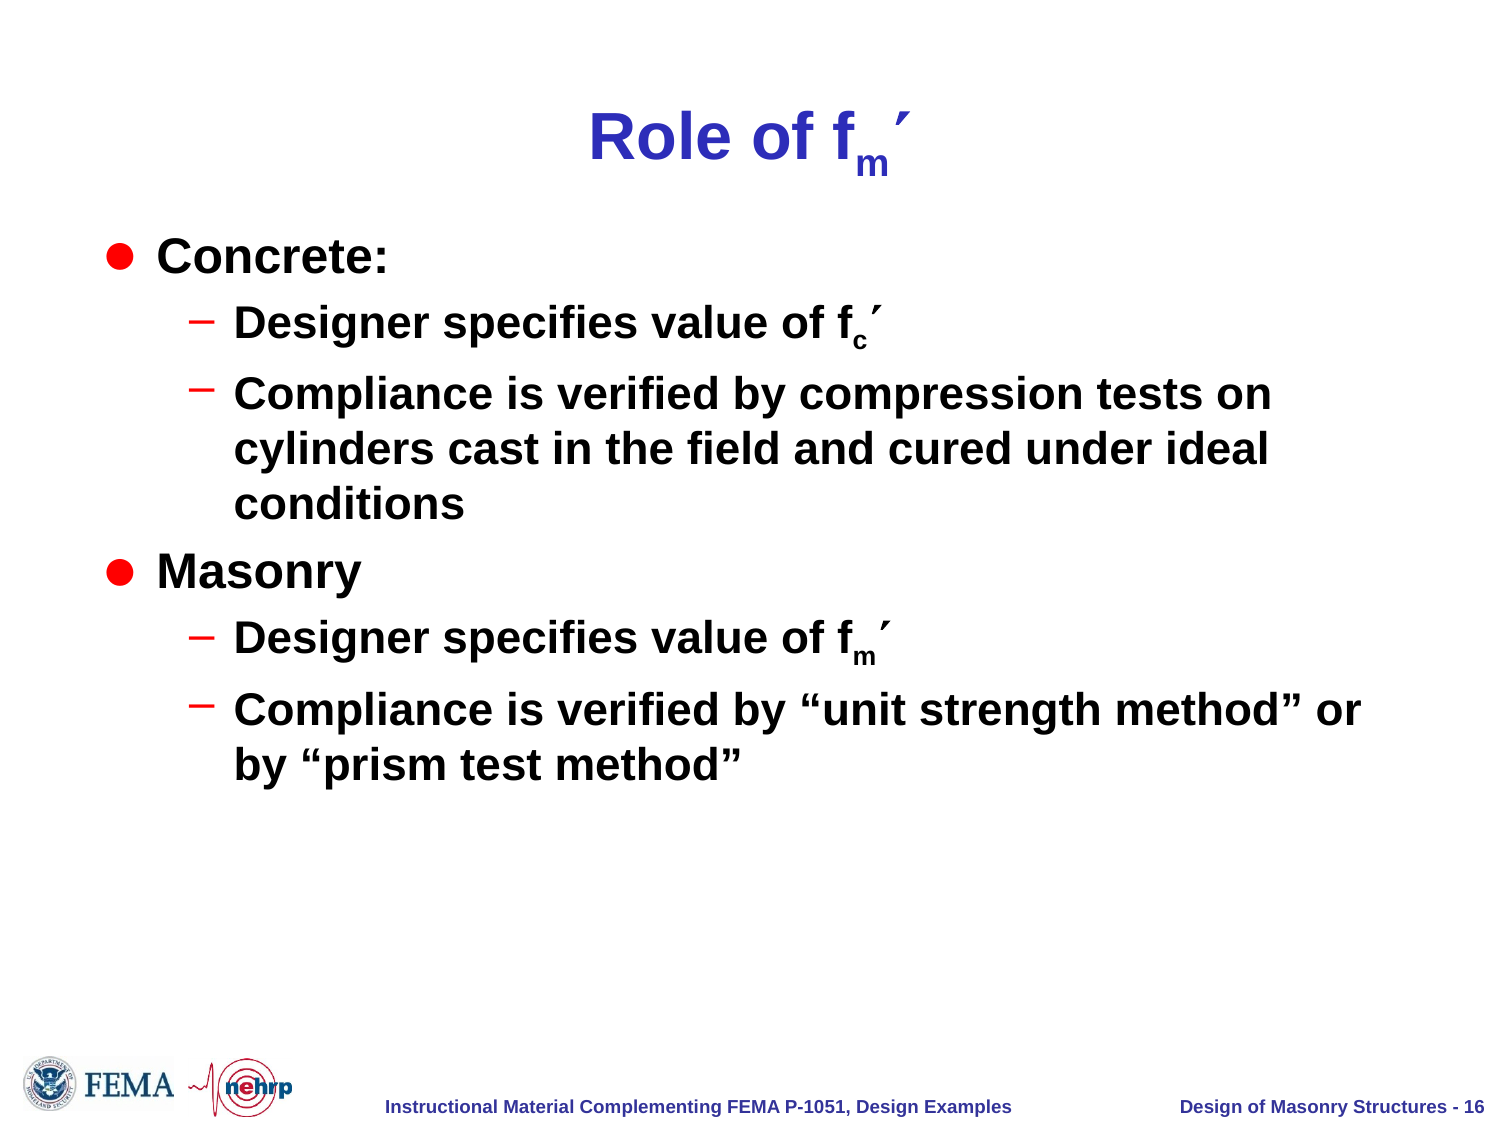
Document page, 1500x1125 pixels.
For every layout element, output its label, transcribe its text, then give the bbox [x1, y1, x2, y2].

footer Instructional Material Complementing FEMA P-1051, Design Examples [337, 1087, 1042, 1125]
picture [23, 1056, 174, 1111]
list Concrete: Designer specifies value of fc Compliance is verified by compression tests on cylinders cast in the field and cured under ideal conditions Masonry Designer specifies value of fm Compliance is verified by “unit strength method” or by “prism test method” [86, 233, 1405, 1018]
slide_number Design of Masonry Structures - 16 [1042, 1077, 1500, 1125]
picture [188, 1058, 292, 1117]
title Role of fm [75, 45, 1425, 233]
